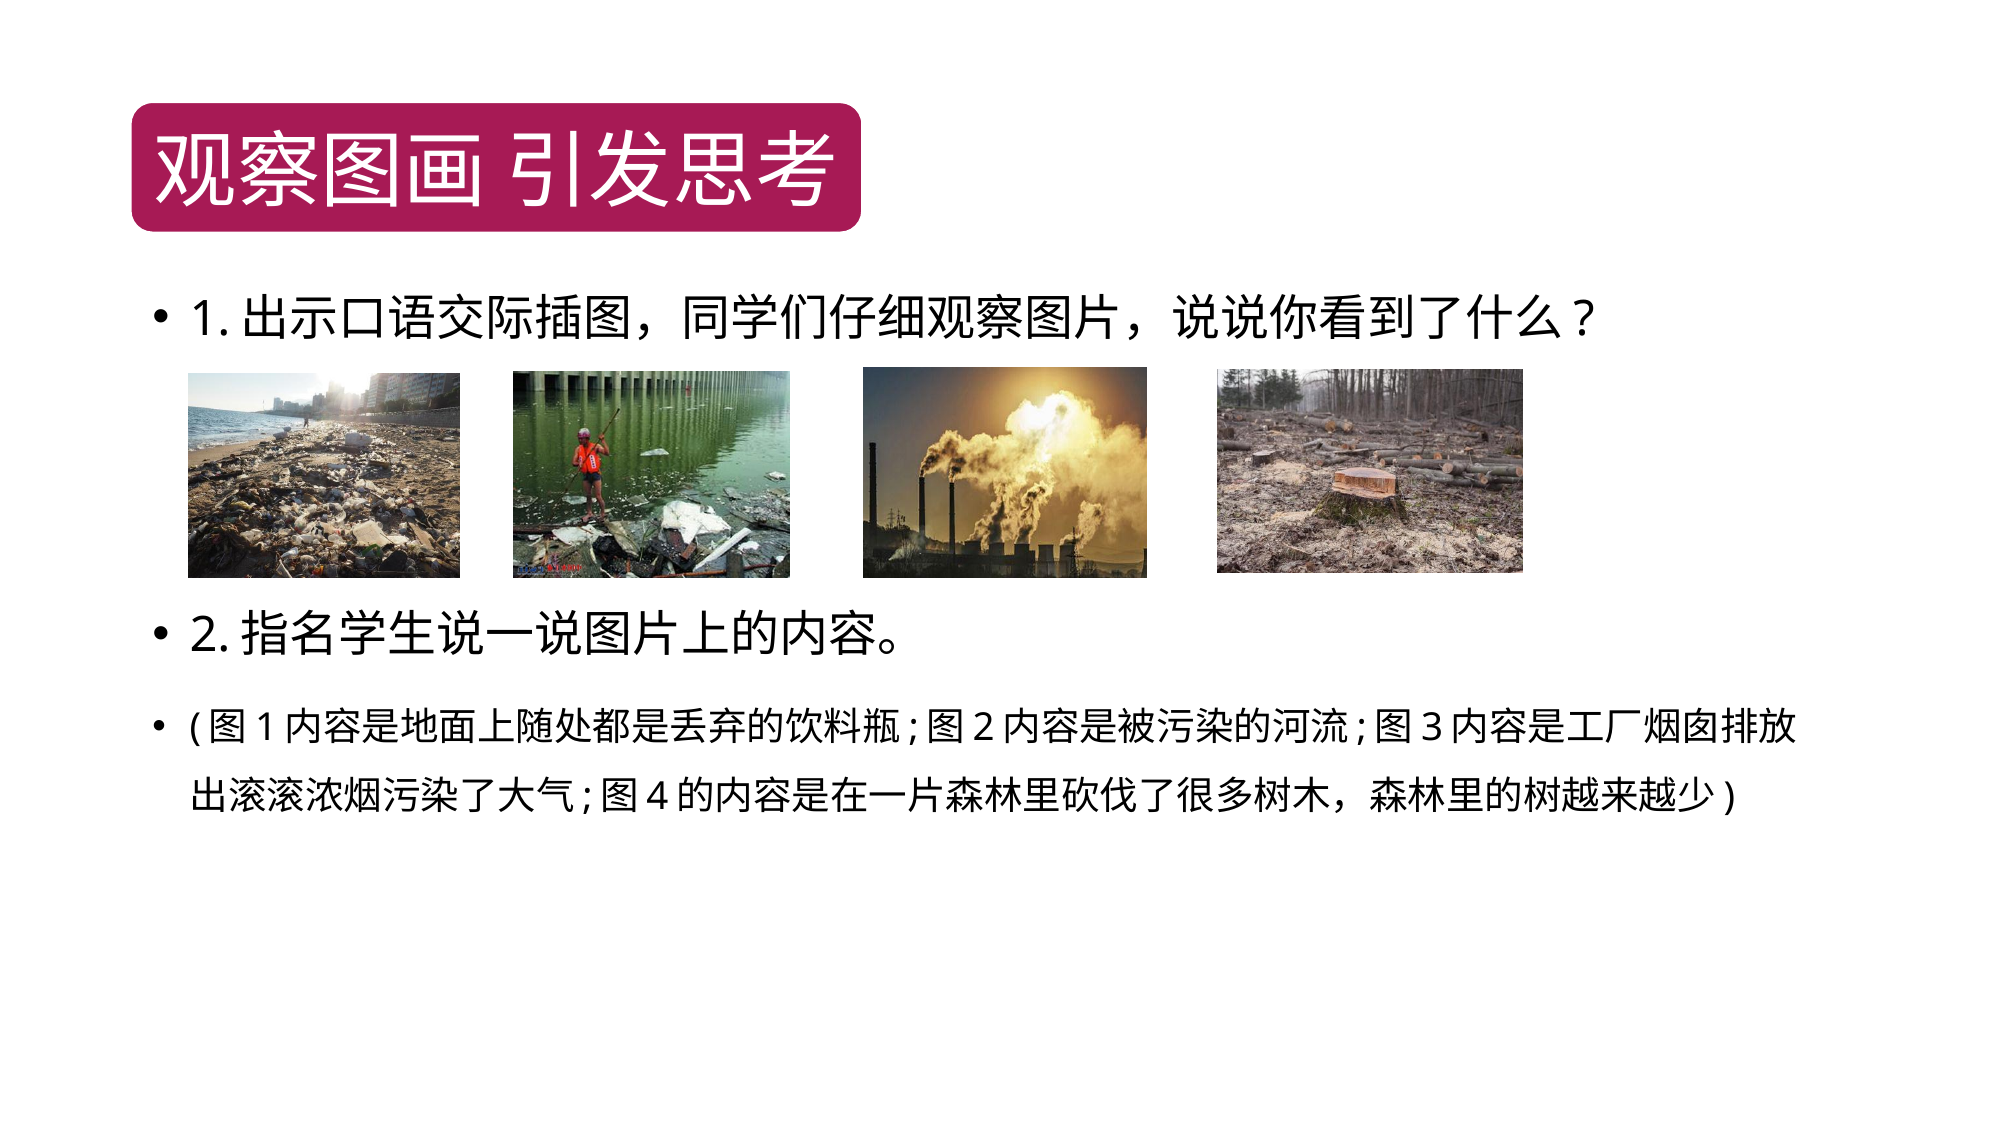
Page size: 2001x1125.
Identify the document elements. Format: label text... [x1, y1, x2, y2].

text_box 观察图画 引发思考 [130, 102, 862, 233]
picture [513, 371, 790, 578]
picture [863, 367, 1147, 578]
picture [1217, 369, 1523, 573]
picture [188, 373, 460, 578]
list 1.出示口语交际插图，同学们仔细观察图片，说说你看到了什么? 2.指名学生说一说图片上的内容。 (图1内容是地面上随处都是丢弃的饮料瓶;图2内容是被污染的河流;图3内容是工厂烟囱排放出滚滚浓烟污染了大气;图4的内容是在一片森林里砍伐了很多树木，森林里的树越来越少) [137, 249, 1828, 876]
